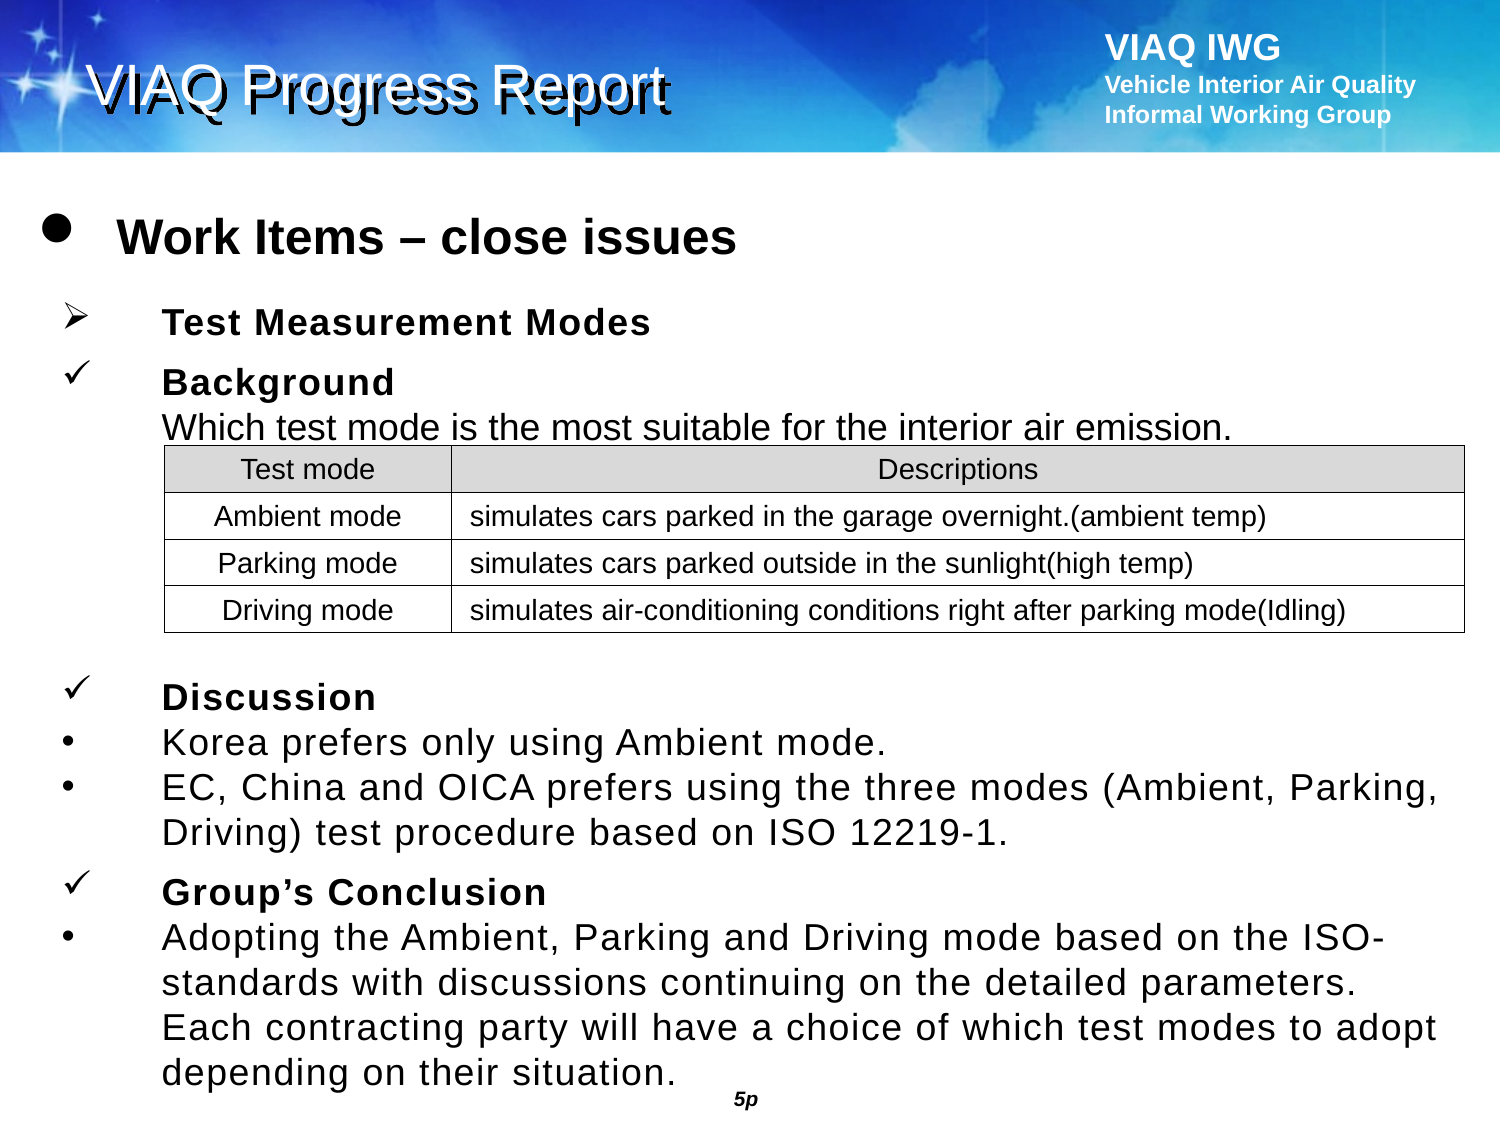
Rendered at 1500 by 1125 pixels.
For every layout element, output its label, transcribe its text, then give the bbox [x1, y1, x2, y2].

table_cell Driving mode [165, 586, 451, 632]
table_cell simulates cars parked outside in the sunlight(high temp) [452, 540, 1464, 585]
table_cell Ambient mode [165, 493, 451, 539]
picture [0, 0, 1500, 152]
table_cell simulates cars parked in the garage overnight.(ambient temp) [452, 493, 1464, 539]
table_cell Parking mode [165, 540, 451, 585]
table_cell simulates air-conditioning conditions right after parking mode(Idling) [452, 586, 1464, 632]
table_header Descriptions [452, 446, 1464, 492]
text_box Work Items – close issues [23, 196, 1500, 272]
text_box Test Measurement Modes Background Which test mode is the most suitable for the interior air emission. Discussion Korea prefers only using Ambient mode. EC, China and OICA prefers using the three modes (Ambient, Parking, Driving) test procedure based on ISO 12219-1. Group’s Conclusion Adopting the Ambient, Parking and Driving mode based on the ISO-standards with discussions continuing on the detailed parameters. Each contracting party will have a choice of which test modes to adopt depending on their situation. [46, 290, 1471, 1090]
text_box VIAQ Progress Report [5, 39, 1500, 125]
table_header Test mode [165, 446, 451, 492]
